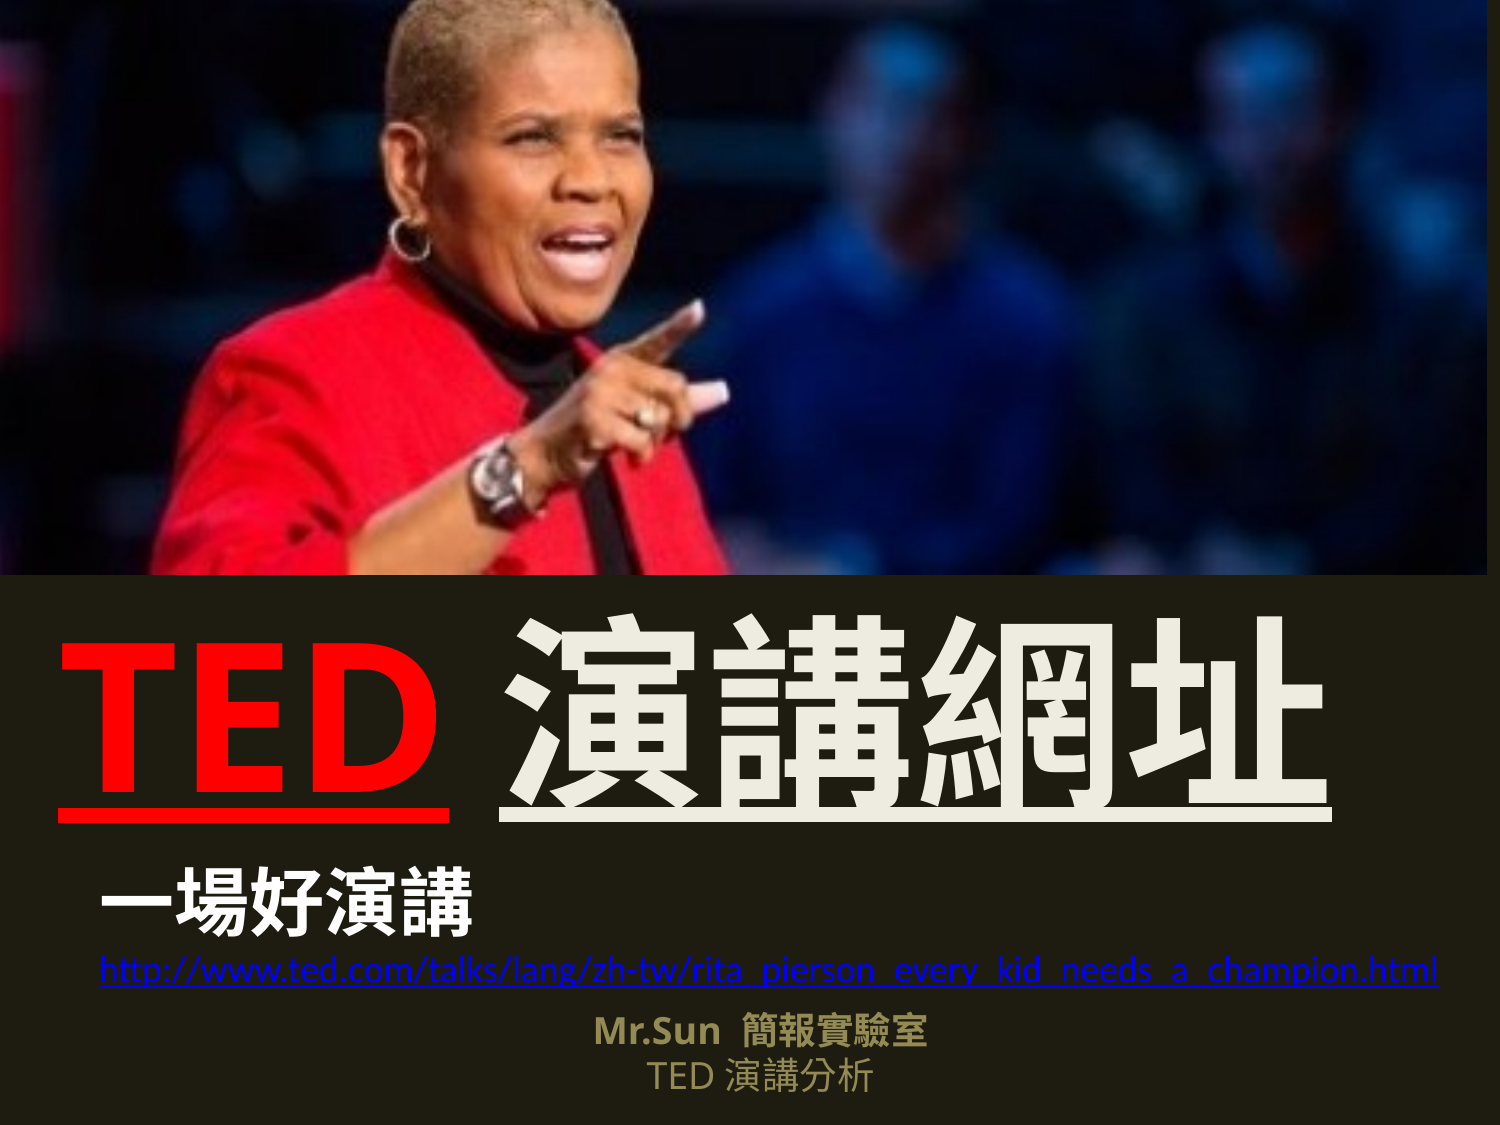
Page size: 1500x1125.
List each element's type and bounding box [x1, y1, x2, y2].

picture [0, 0, 1488, 575]
text_box [0, 10, 1500, 1115]
